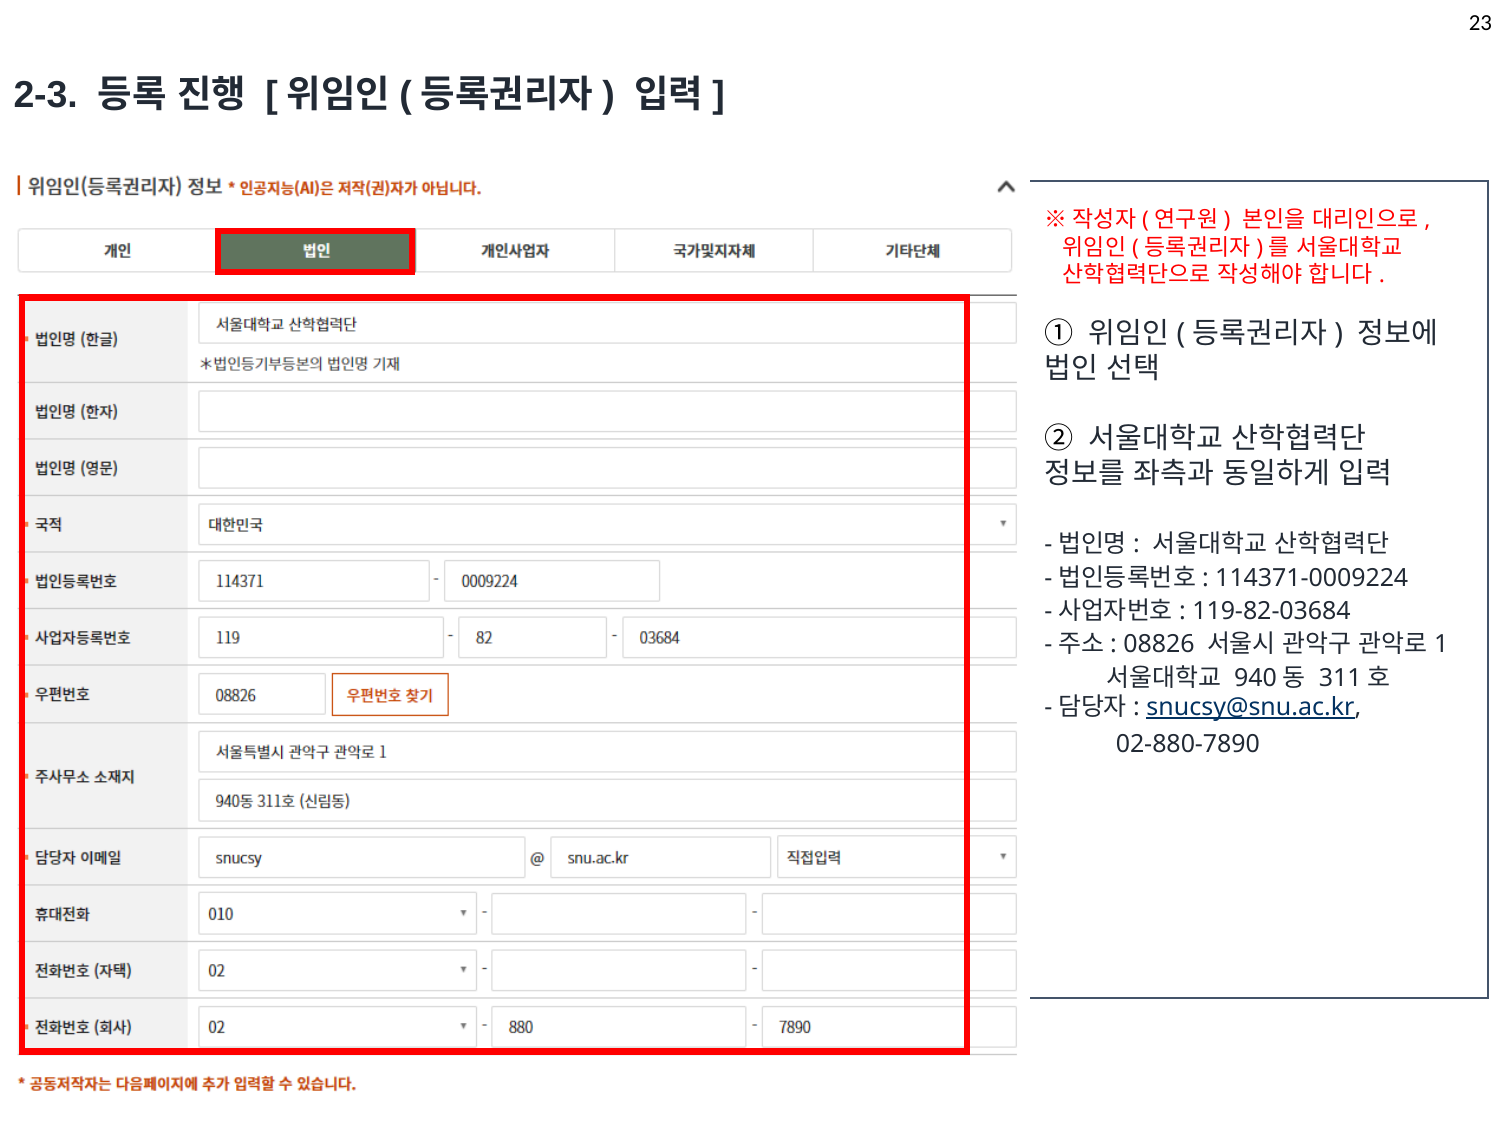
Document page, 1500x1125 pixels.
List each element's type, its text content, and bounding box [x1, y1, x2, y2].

picture [0, 162, 1030, 1097]
text_box 1 [1030, 180, 1489, 999]
text_box ※작성자(연구원) 본인을 대리인으로, 위임인(등록권리자)를 서울대학교 산학협력단으로 작성해야 합니다. ① 위임인(등록권리자) 정보에 법인 선택 ② 서울대학교 산학협력단 정보를 좌측과 동일하게 입력 -법인명: 서울대학교 산학협력단 -법인등록번호: 114371-0009224 -사업자번호: 119-82-03684 -주소: 08826 서울시 관악구 관악로1 서울대학교 940동 311호 -담당자: snucsy@snu.ac.kr, 02-880-7890 [1030, 197, 1470, 801]
text_box 2-3. 등록 진행 [위임인(등록권리자) 입력] [0, 62, 740, 123]
text_box 23 [1453, 0, 1500, 43]
